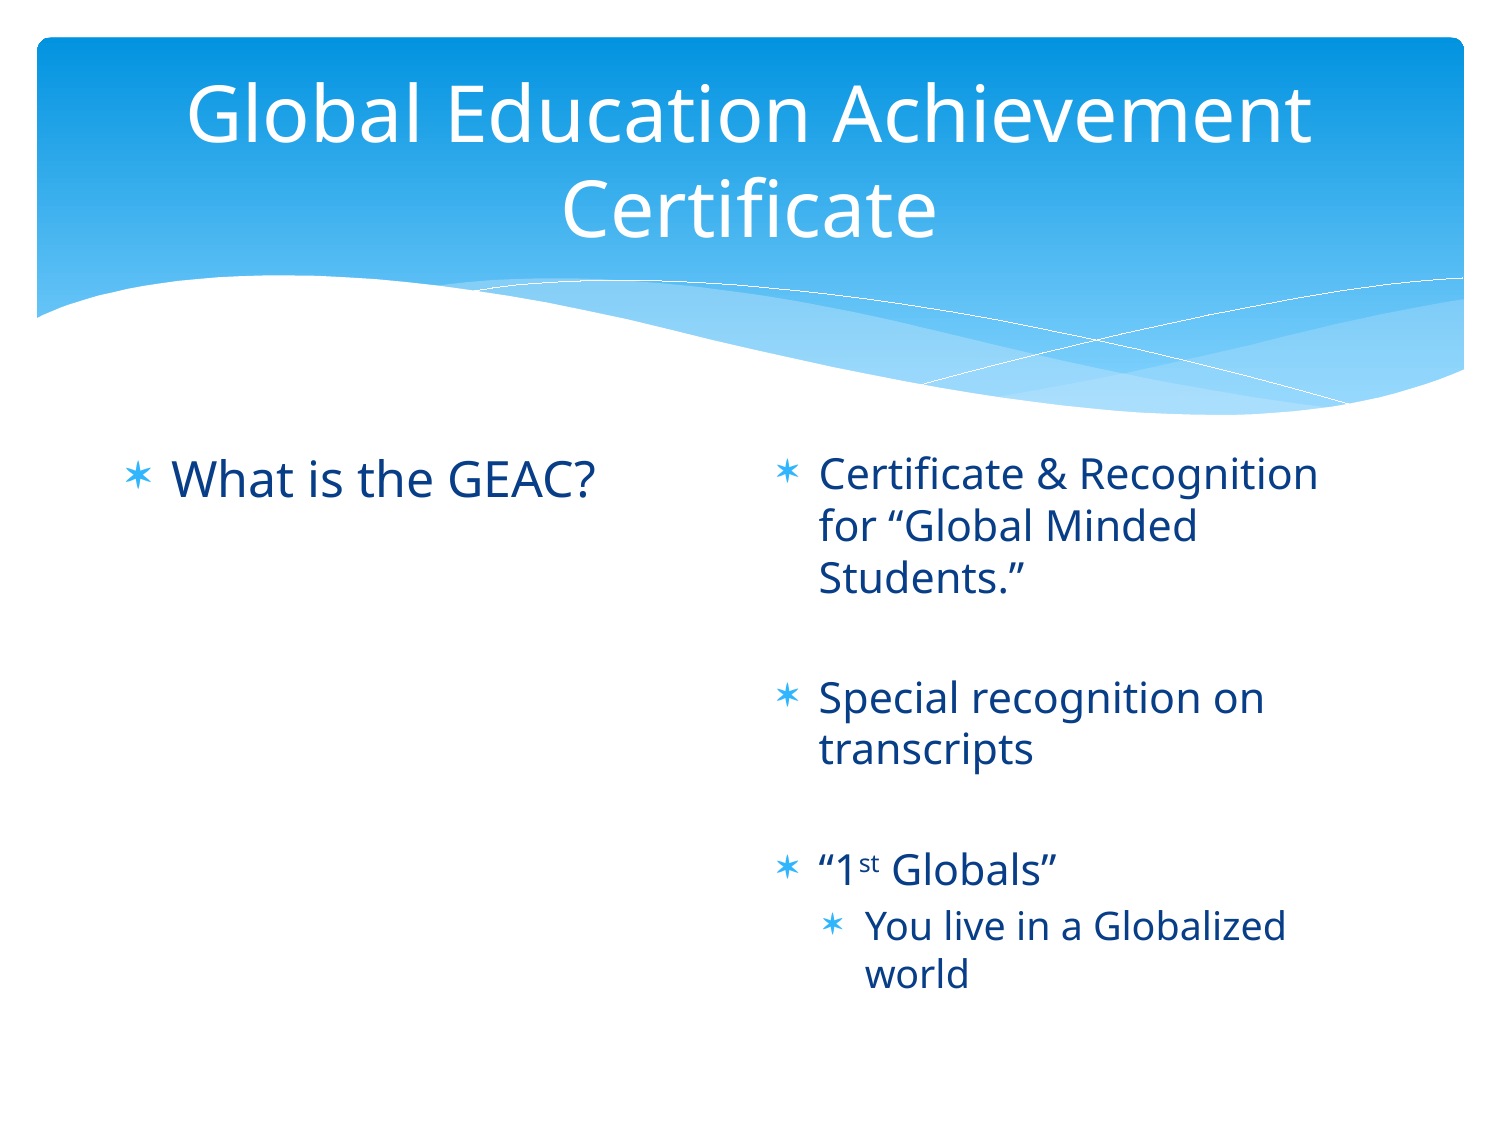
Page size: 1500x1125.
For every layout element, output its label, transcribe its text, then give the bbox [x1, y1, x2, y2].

title Global Education Achievement Certificate [75, 55, 1425, 261]
list Certificate & Recognition for “Global Minded Students.” Special recognition on transcripts “1st Globals” You live in a Globalized world [761, 439, 1389, 1005]
list What is the GEAC? [111, 439, 738, 1005]
